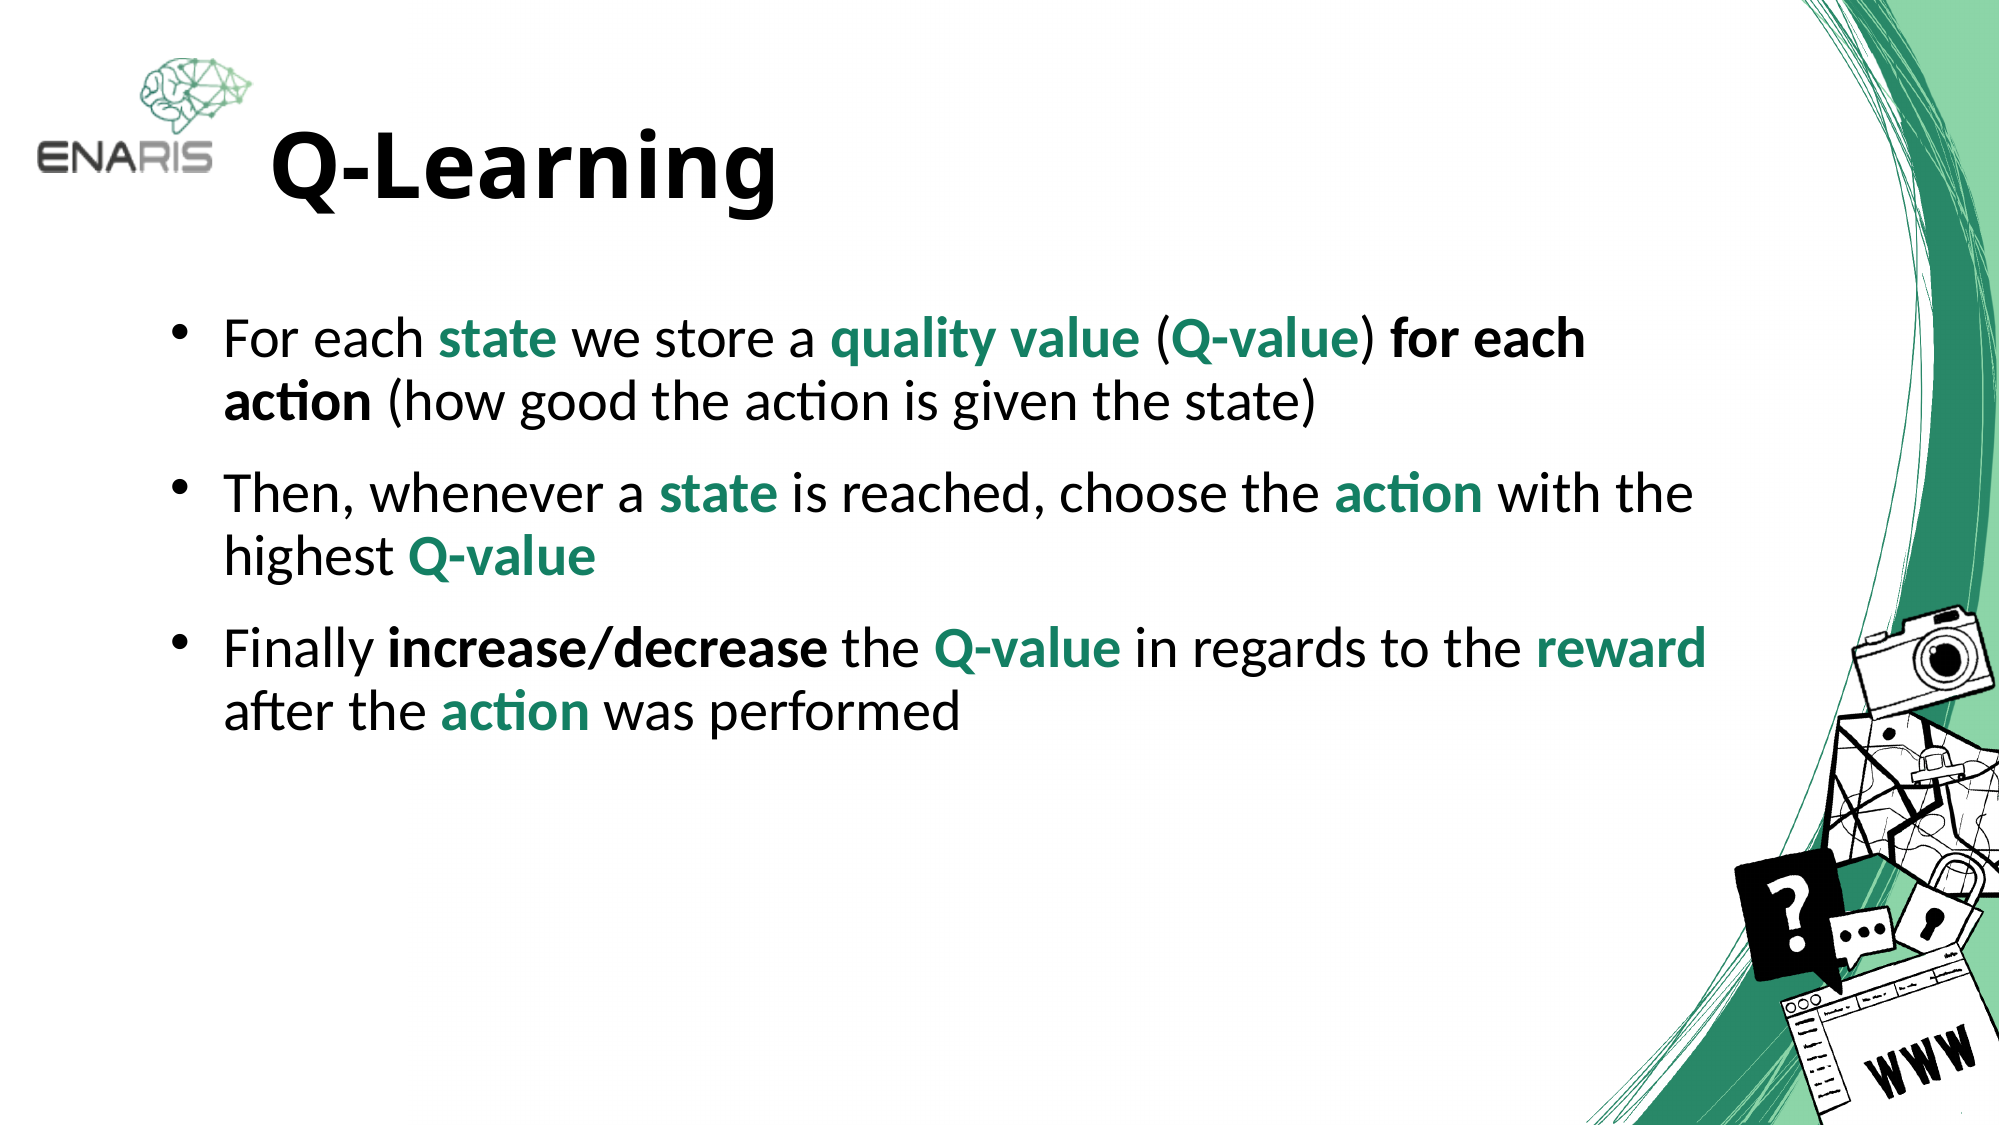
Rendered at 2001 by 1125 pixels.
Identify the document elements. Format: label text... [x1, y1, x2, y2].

picture [37, 58, 254, 173]
title Q-Learning [253, 59, 1863, 278]
text_box For each state we store a quality value (Q-value) for each action (how good the action is given the state) Then, whenever a state is reached, choose the action with the highest Q-value Finally increase/decrease the Q-value in regards to the reward after the action was performed [137, 299, 1728, 1014]
picture [408, 0, 1999, 1125]
